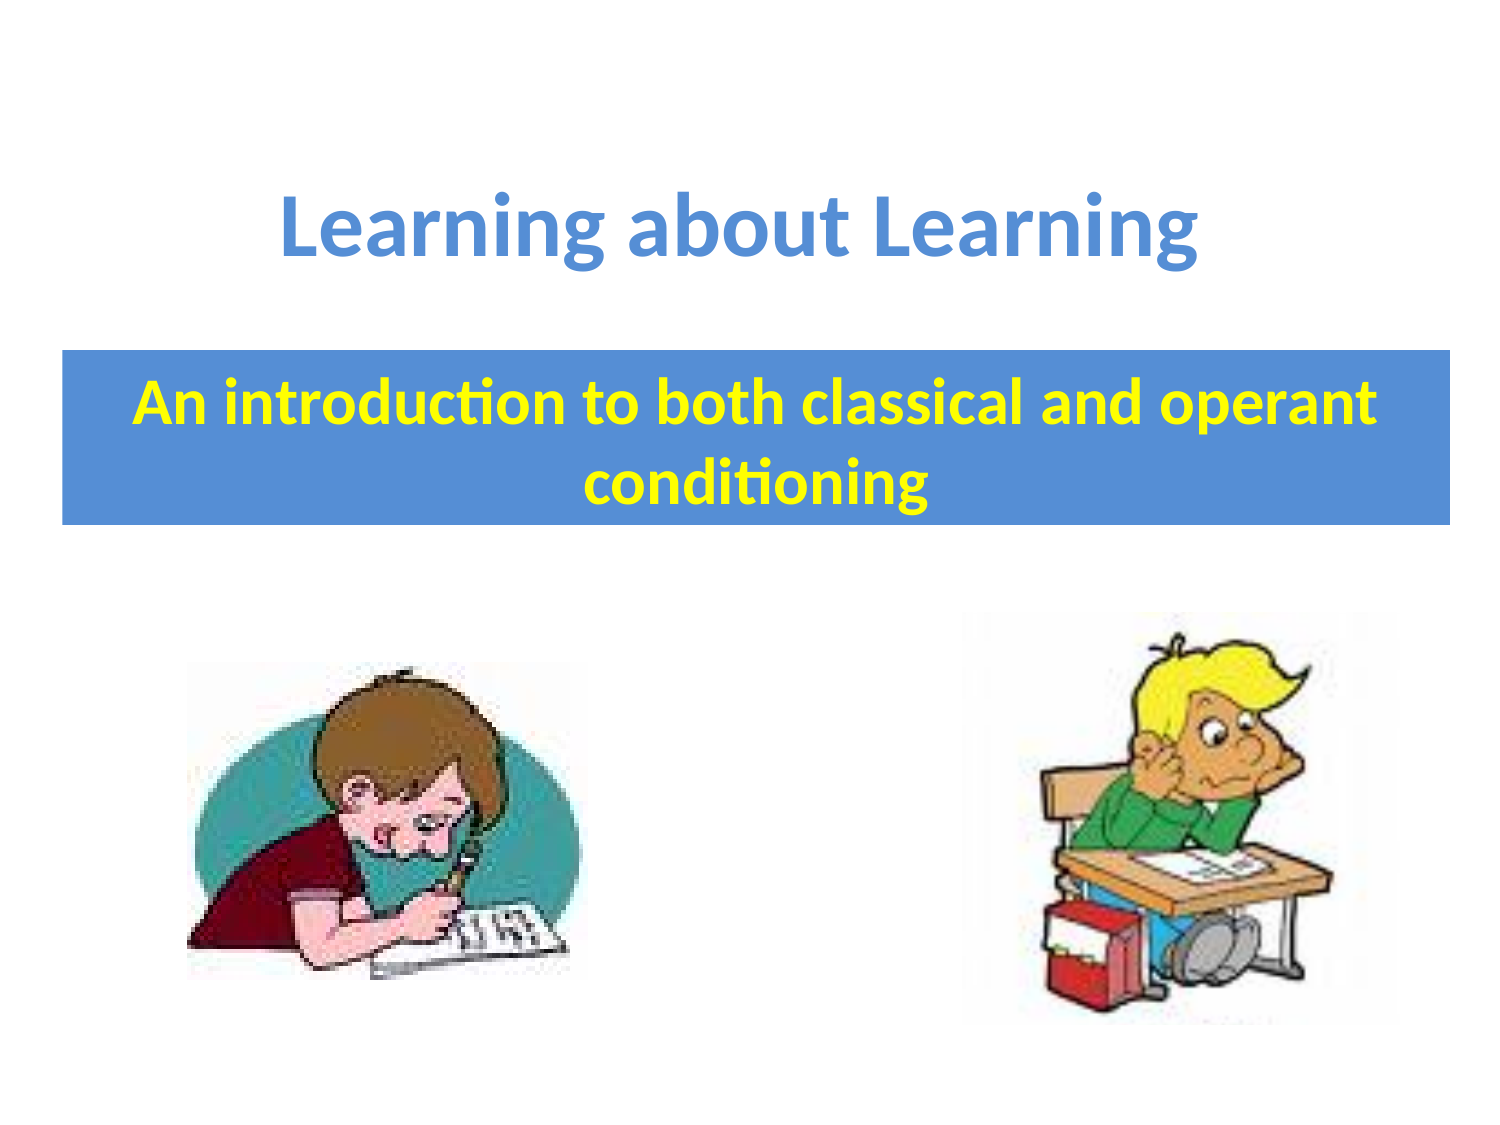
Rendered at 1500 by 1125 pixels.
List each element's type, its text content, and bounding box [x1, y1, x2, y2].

picture [187, 662, 588, 980]
picture [962, 612, 1401, 1026]
title Learning about Learning [88, 127, 1412, 313]
subtitle An introduction to both classical and operant conditioning [62, 350, 1450, 525]
